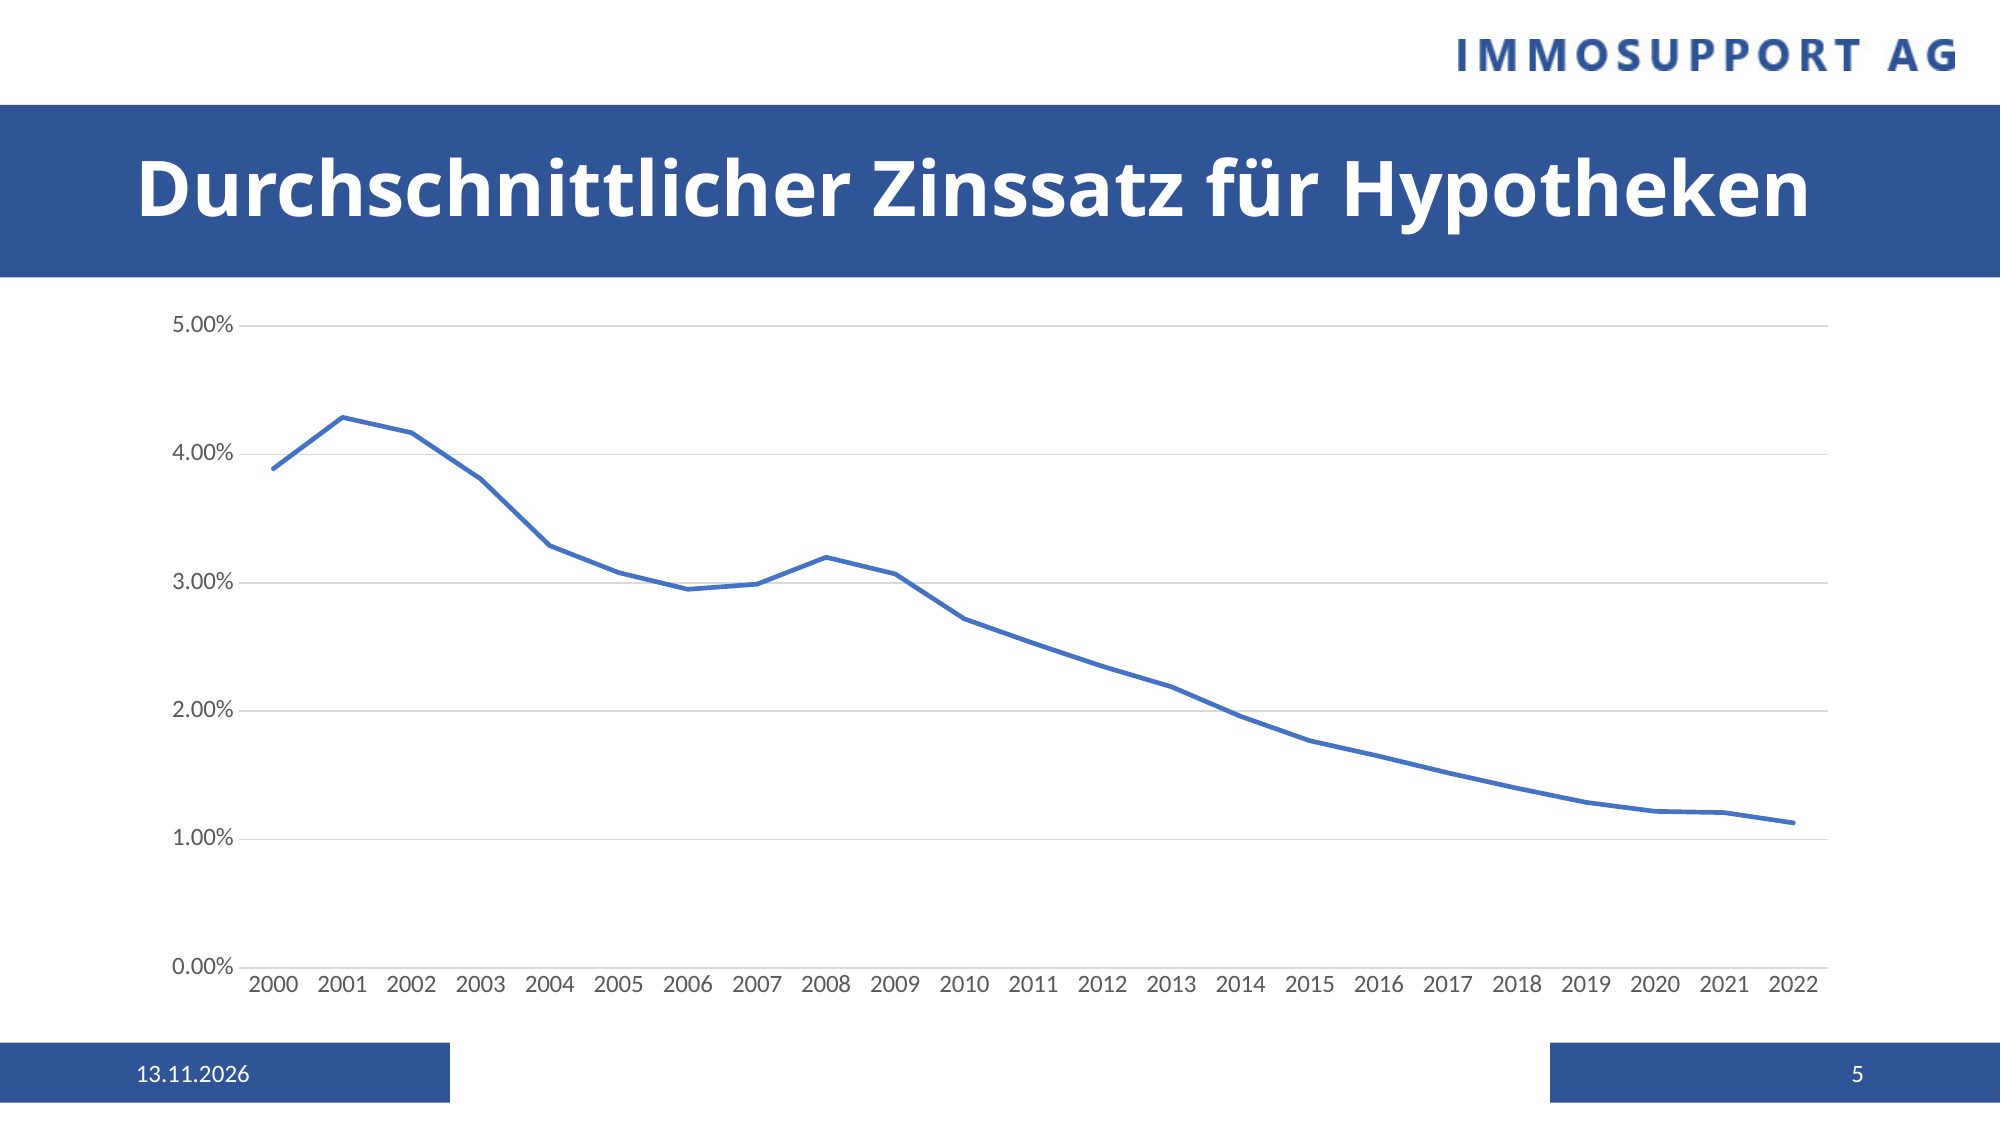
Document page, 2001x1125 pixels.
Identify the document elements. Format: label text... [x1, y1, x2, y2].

title Durchschnittlicher Zinssatz für Hypotheken [0, 104, 2000, 278]
chart [137, 299, 1863, 1014]
picture [1458, 39, 1955, 71]
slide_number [0, 1042, 450, 1103]
slide_number 5 [1550, 1042, 2000, 1103]
